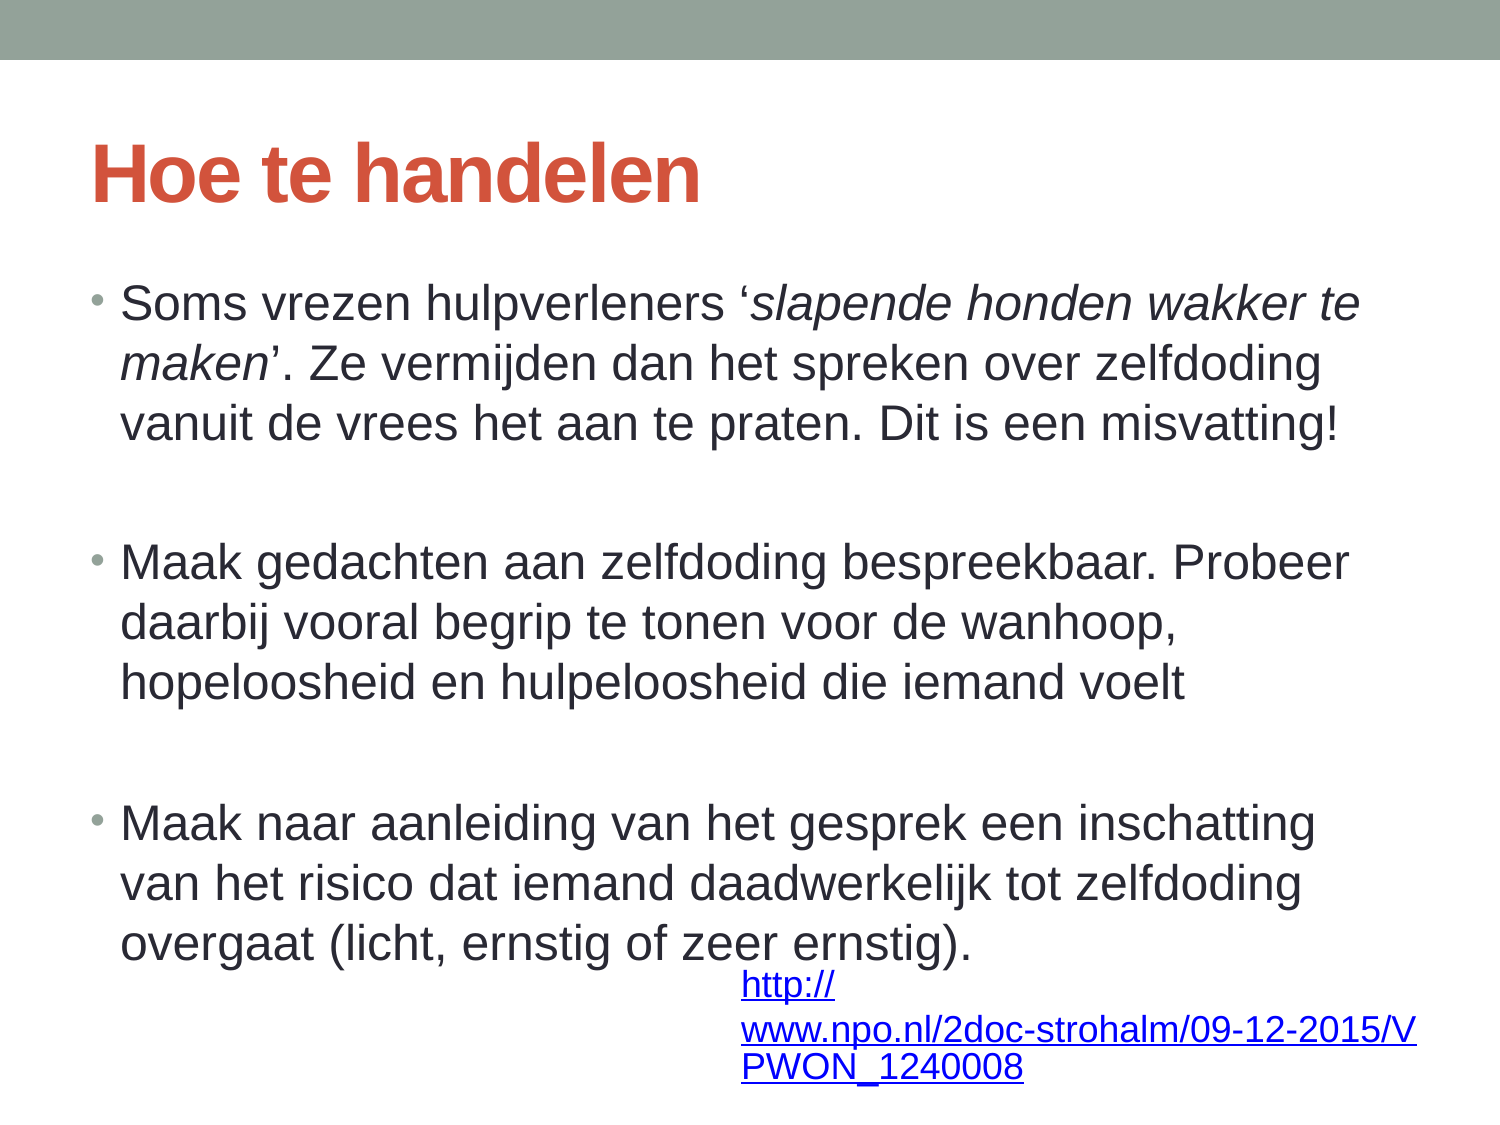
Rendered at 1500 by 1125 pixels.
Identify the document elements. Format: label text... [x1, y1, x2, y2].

text_box http://www.npo.nl/2doc-strohalm/09-12-2015/VPWON_1240008 [726, 952, 1451, 1102]
title Hoe te handelen [75, 87, 1425, 250]
list Soms vrezen hulpverleners ‘slapende honden wakker te maken’. Ze vermijden dan het spreken over zelfdoding vanuit de vrees het aan te praten. Dit is een misvatting! Maak gedachten aan zelfdoding bespreekbaar. Probeer daarbij vooral begrip te tonen voor de wanhoop, hopeloosheid en hulpeloosheid die iemand voelt Maak naar aanleiding van het gesprek een inschatting van het risico dat iemand daadwerkelijk tot zelfdoding overgaat (licht, ernstig of zeer ernstig). [75, 262, 1425, 1063]
